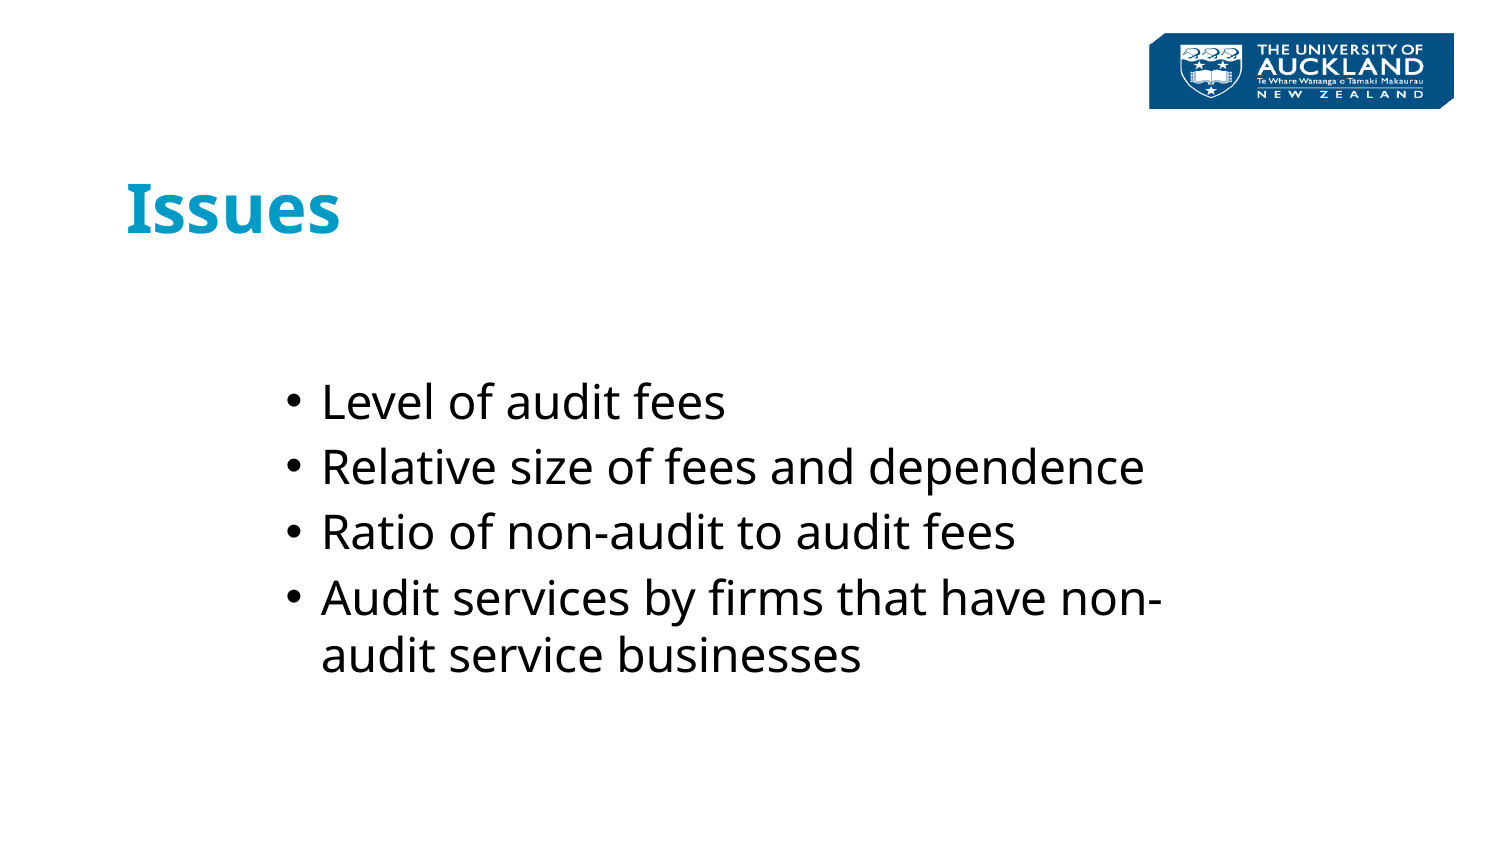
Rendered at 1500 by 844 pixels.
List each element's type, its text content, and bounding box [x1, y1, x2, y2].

picture [1149, 33, 1454, 109]
title Issues [111, 157, 1429, 246]
list Level of audit fees Relative size of fees and dependence Ratio of non-audit to audit fees Audit services by firms that have non-audit service businesses [270, 363, 1207, 694]
